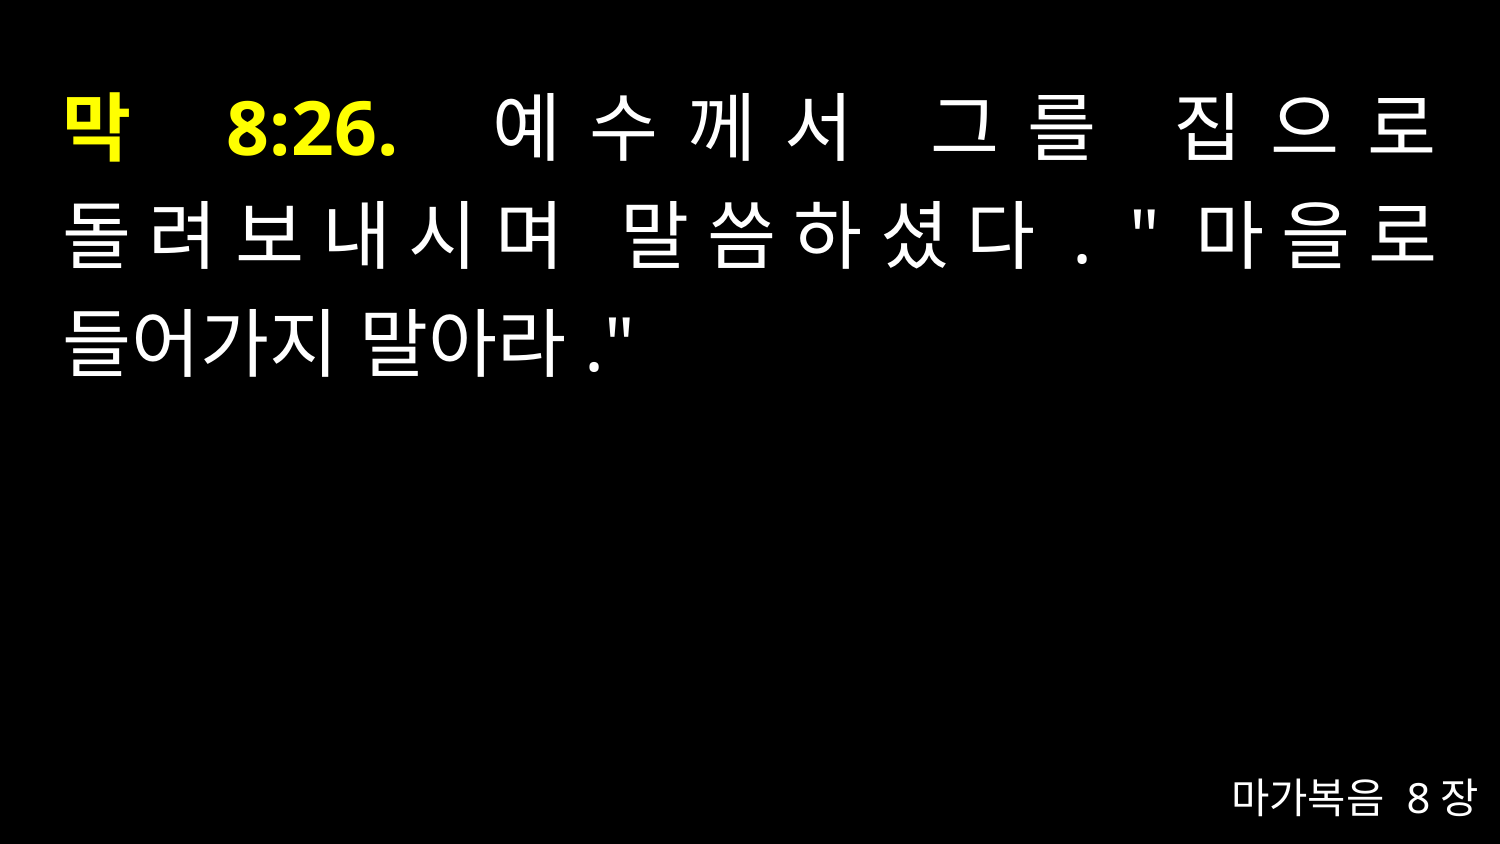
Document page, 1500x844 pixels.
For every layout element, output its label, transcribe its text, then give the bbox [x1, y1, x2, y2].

title 막 8:26. 예수께서 그를 집으로 돌려보내시며 말씀하셨다. "마을로 들어가지 말아라." [0, 0, 1500, 844]
subtitle 마가복음 8장 [916, 770, 1500, 844]
